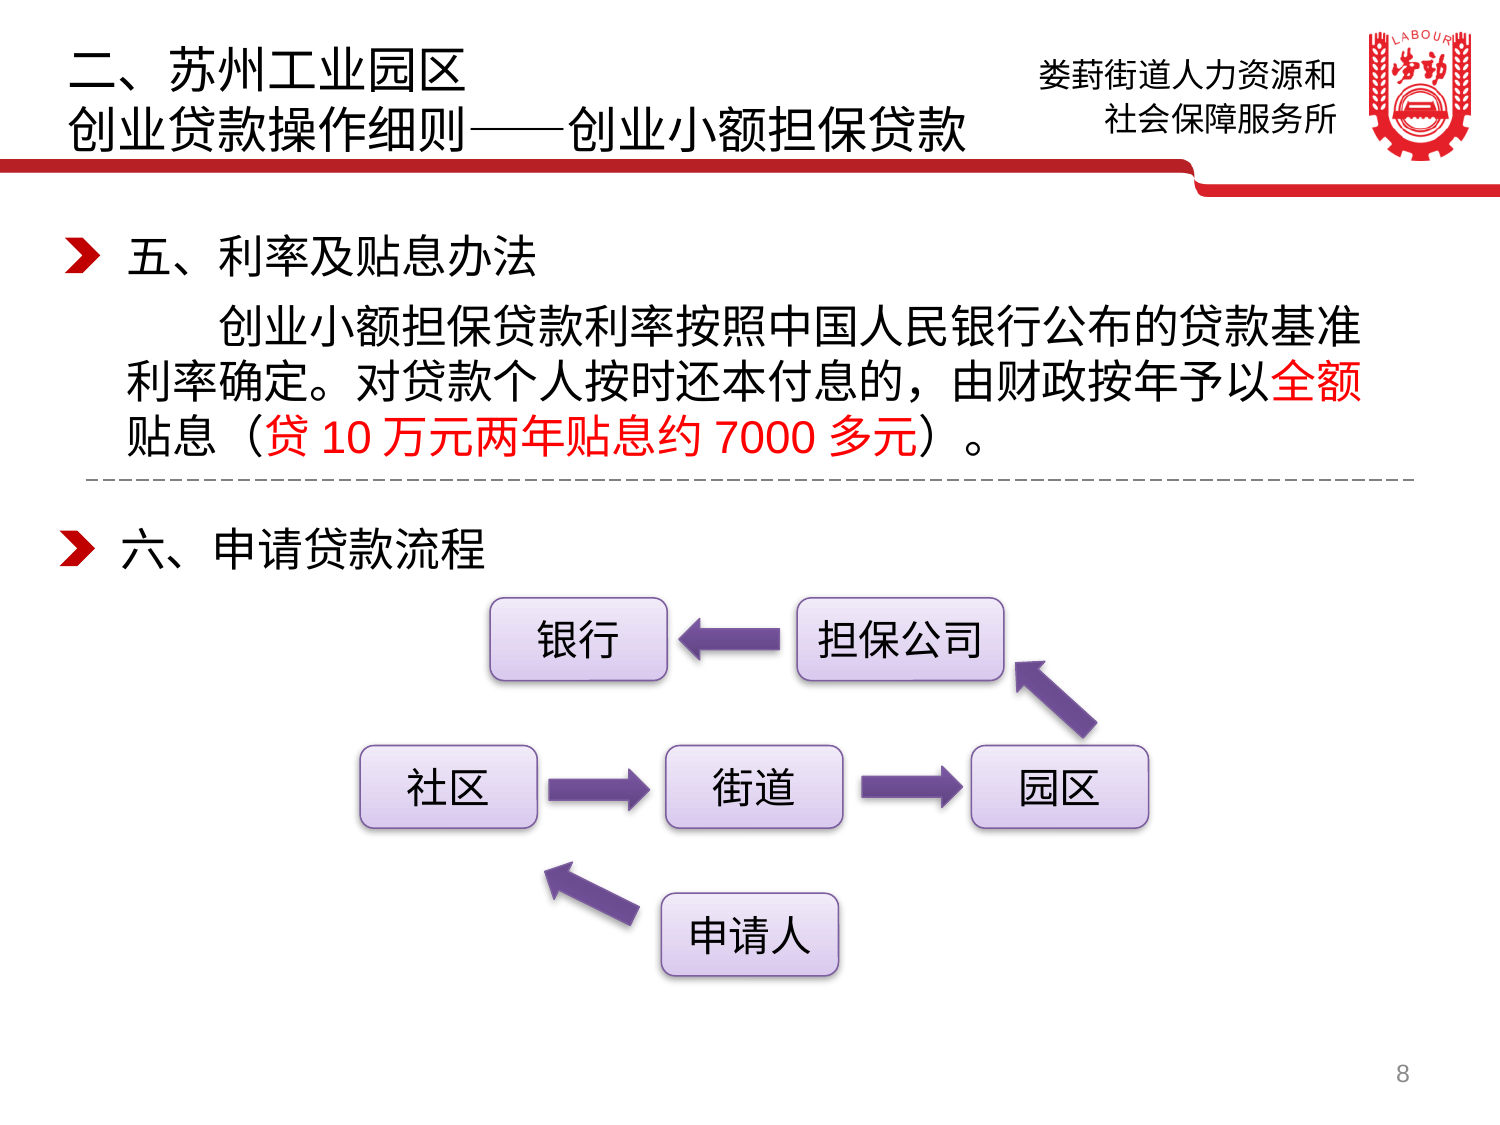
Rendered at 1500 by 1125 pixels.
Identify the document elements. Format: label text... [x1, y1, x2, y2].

picture [0, 30, 1500, 197]
text_box [62, 235, 103, 276]
text_box 担保公司 [796, 597, 1005, 682]
slide_number 8 [1074, 1042, 1425, 1103]
text_box 六、申请贷款流程 [105, 513, 543, 583]
text_box [678, 617, 781, 661]
text_box 社区 [359, 744, 539, 829]
text_box 创业小额担保贷款利率按照中国人民银行公布的贷款基准利率确定。对贷款个人按时还本付息的，由财政按年予以全额贴息（贷10万元两年贴息约7000多元）。 [112, 290, 1388, 471]
text_box [57, 528, 98, 569]
text_box [861, 765, 964, 809]
text_box [548, 768, 651, 812]
text_box [1014, 660, 1098, 739]
text_box 街道 [665, 744, 844, 829]
text_box 五、利率及贴息办法 [112, 219, 621, 290]
text_box 二、苏州工业园区 创业贷款操作细则——创业小额担保贷款 [53, 30, 1010, 166]
text_box 申请人 [660, 892, 840, 977]
text_box [543, 861, 640, 927]
text_box 银行 [489, 597, 669, 682]
text_box 园区 [970, 744, 1150, 829]
